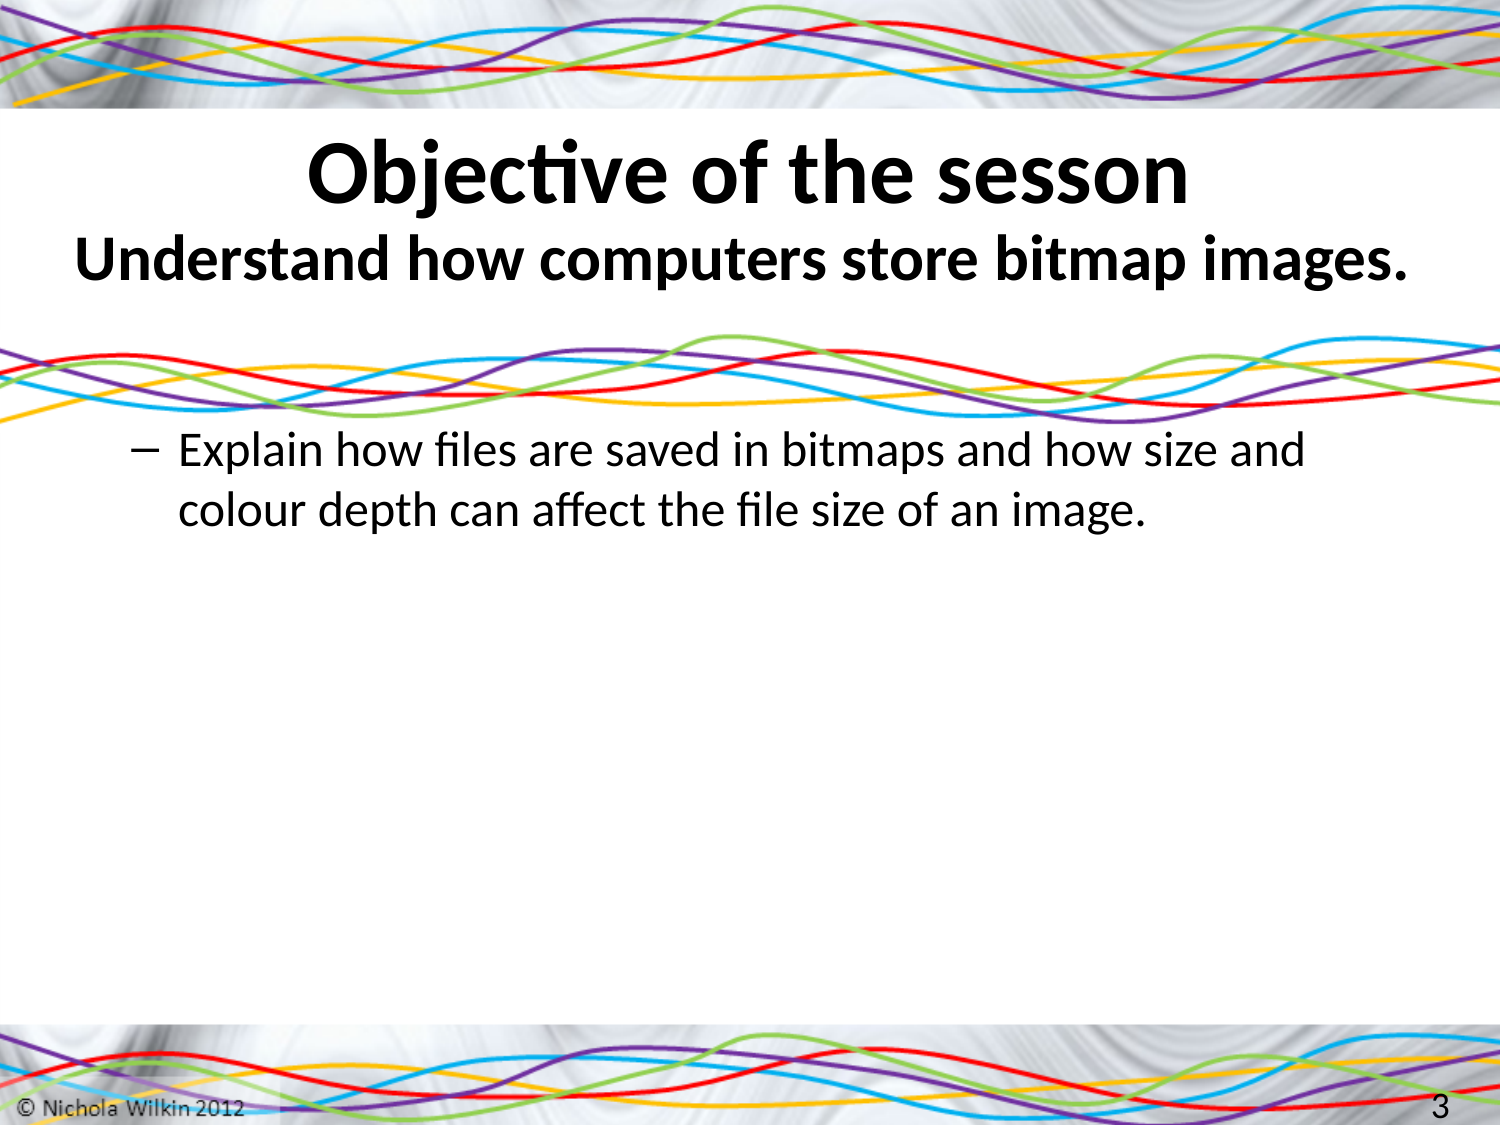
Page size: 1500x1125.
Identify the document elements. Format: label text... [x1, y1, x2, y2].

picture [0, 0, 1500, 1125]
list Understand how computers store bitmap images. [38, 208, 1447, 329]
title Objective of the sesson [75, 101, 1425, 208]
list Explain how files are saved in bitmaps and how size and colour depth can affect the file size of an image. [41, 440, 1425, 1035]
slide_number 3 [1352, 1074, 1465, 1125]
